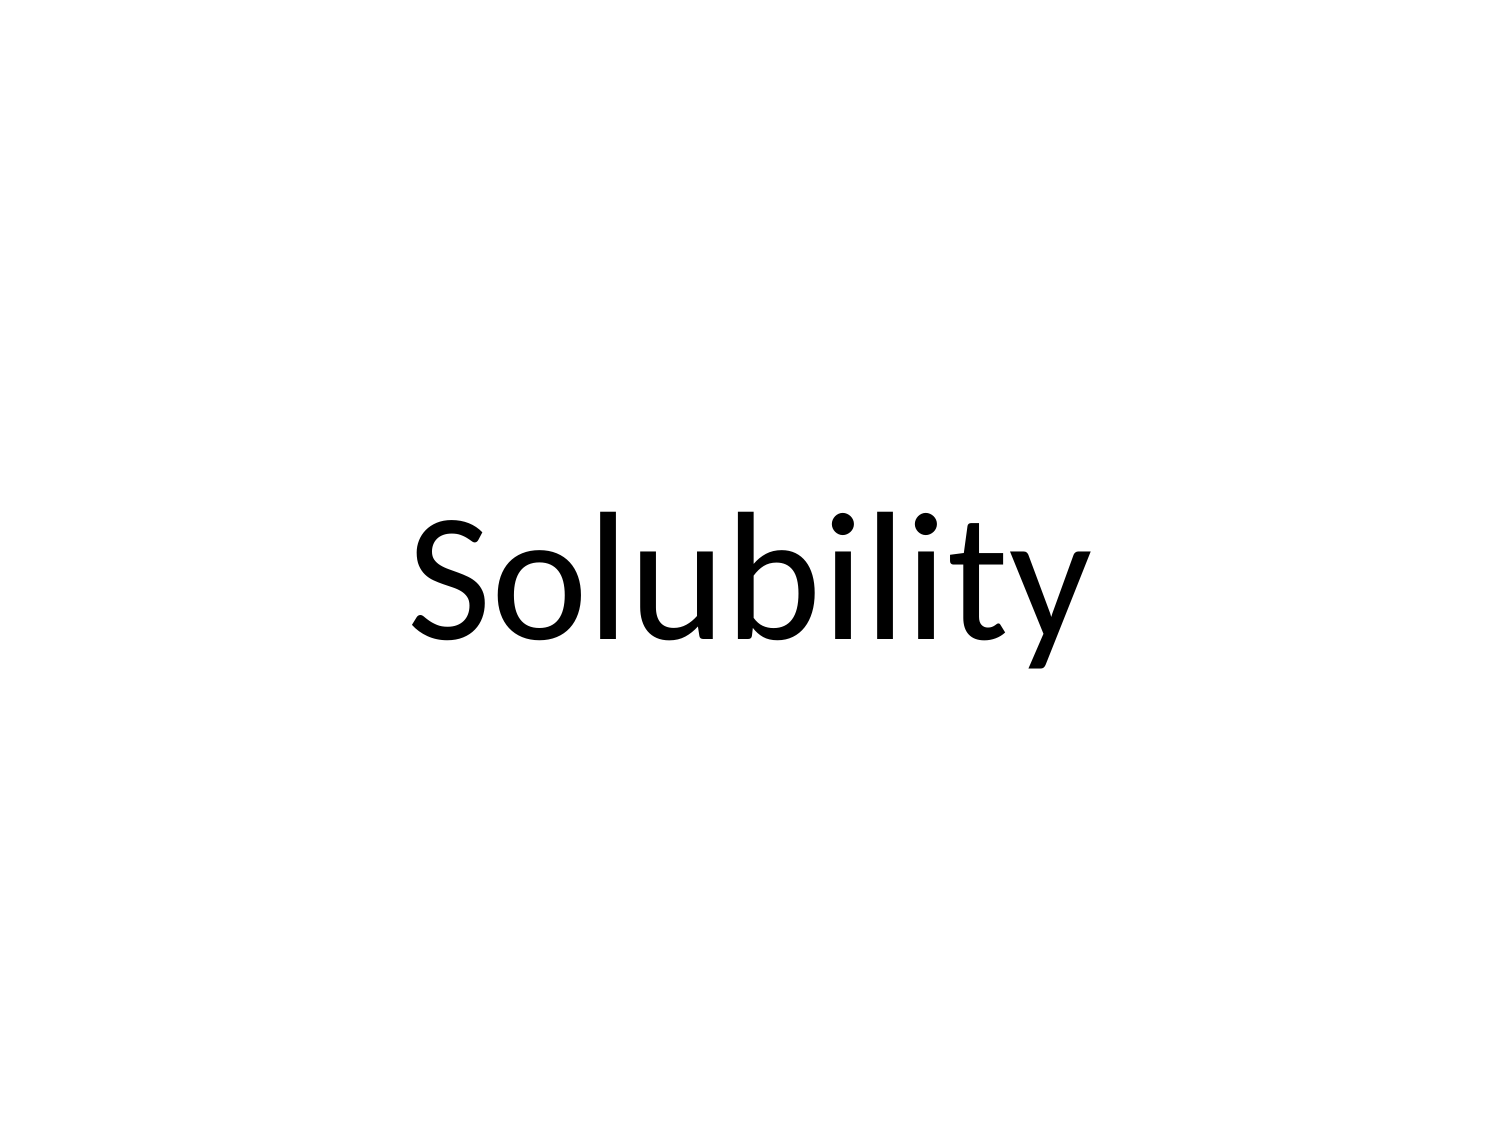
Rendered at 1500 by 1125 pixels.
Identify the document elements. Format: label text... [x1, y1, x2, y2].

title Solubility [75, 45, 1425, 1088]
